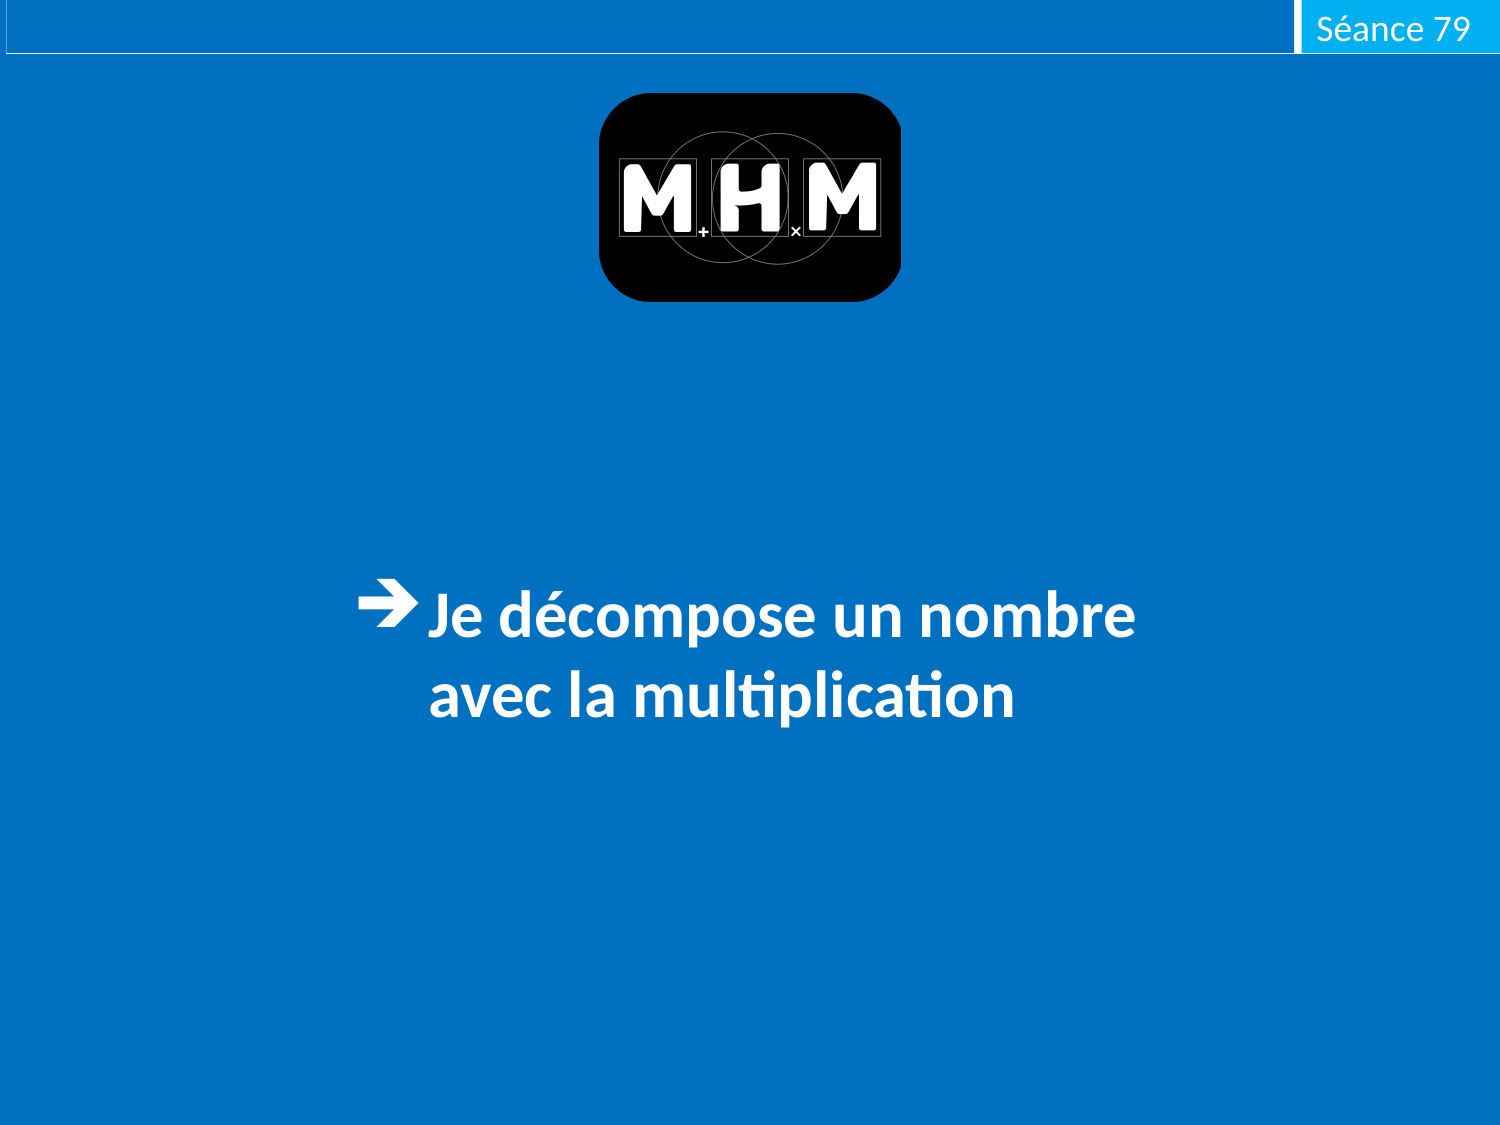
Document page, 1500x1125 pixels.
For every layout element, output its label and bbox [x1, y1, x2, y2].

text_box [0, 54, 1500, 1125]
